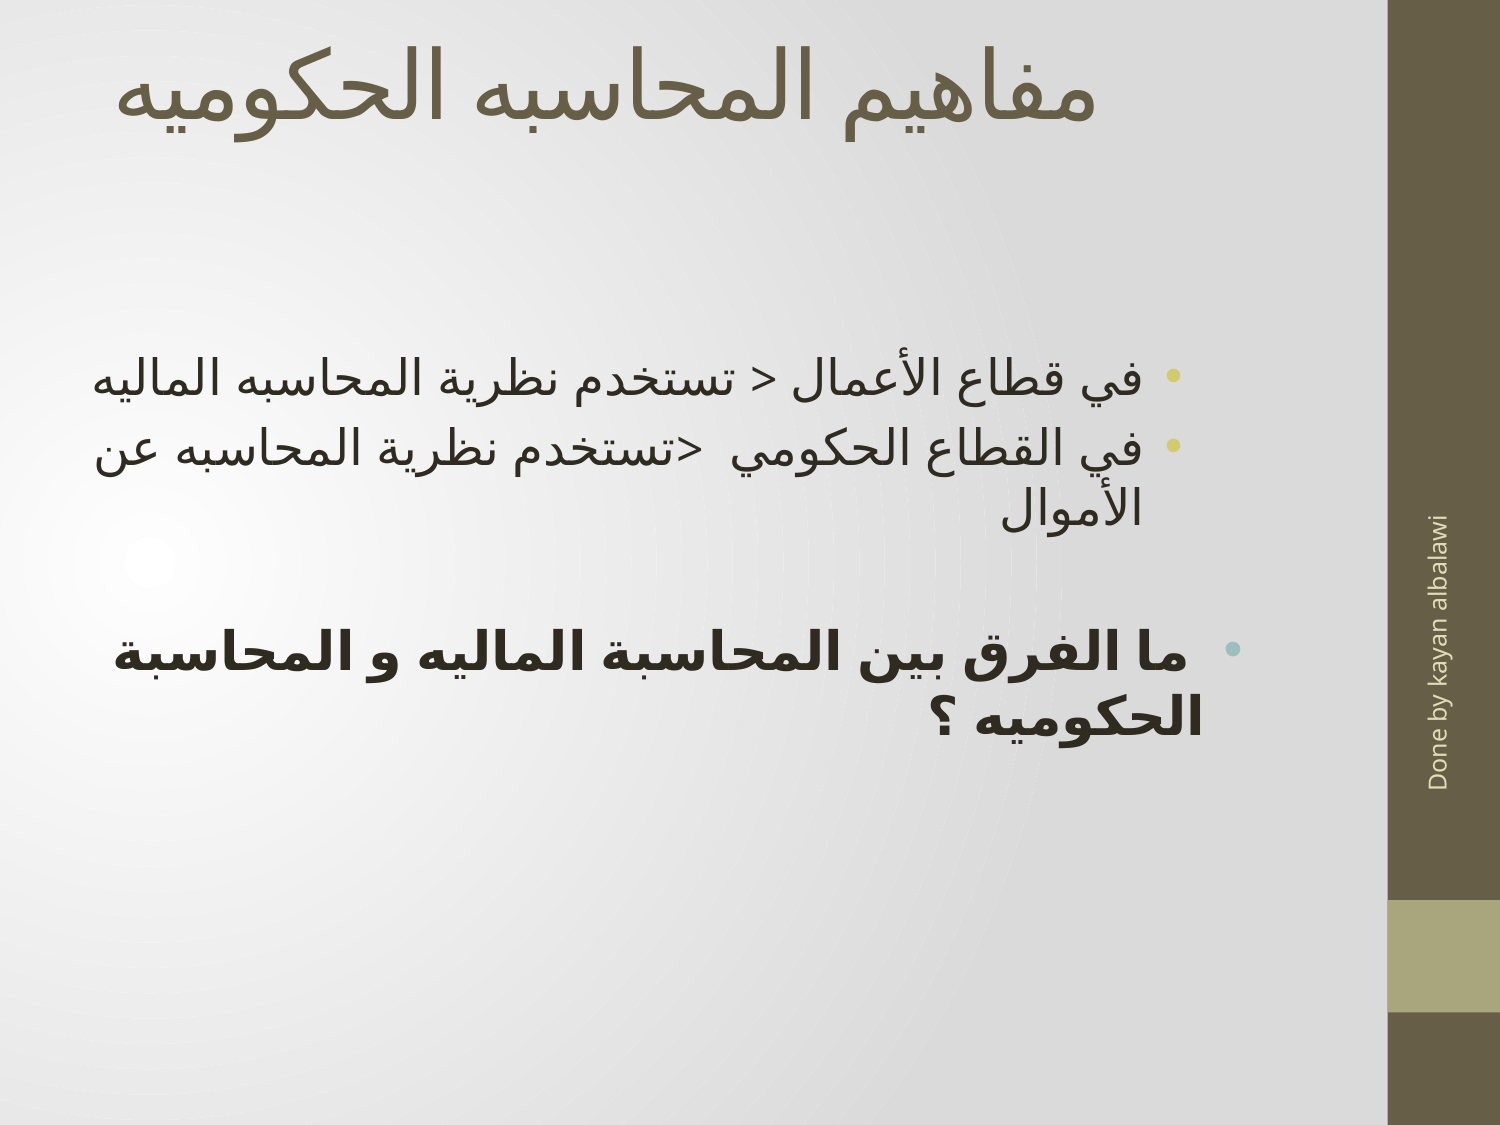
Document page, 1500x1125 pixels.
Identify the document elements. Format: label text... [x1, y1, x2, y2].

list في قطاع الأعمال < تستخدم نظرية المحاسبه الماليه في القطاع الحكومي <تستخدم نظرية المحاسبه عن الأموال ما الفرق بين المحاسبة الماليه و المحاسبة الحكوميه ؟ [75, 338, 1325, 929]
title مفاهيم المحاسبه الحكوميه [75, 45, 1325, 233]
footer Done by kayan albalawi [1408, 500, 1469, 889]
